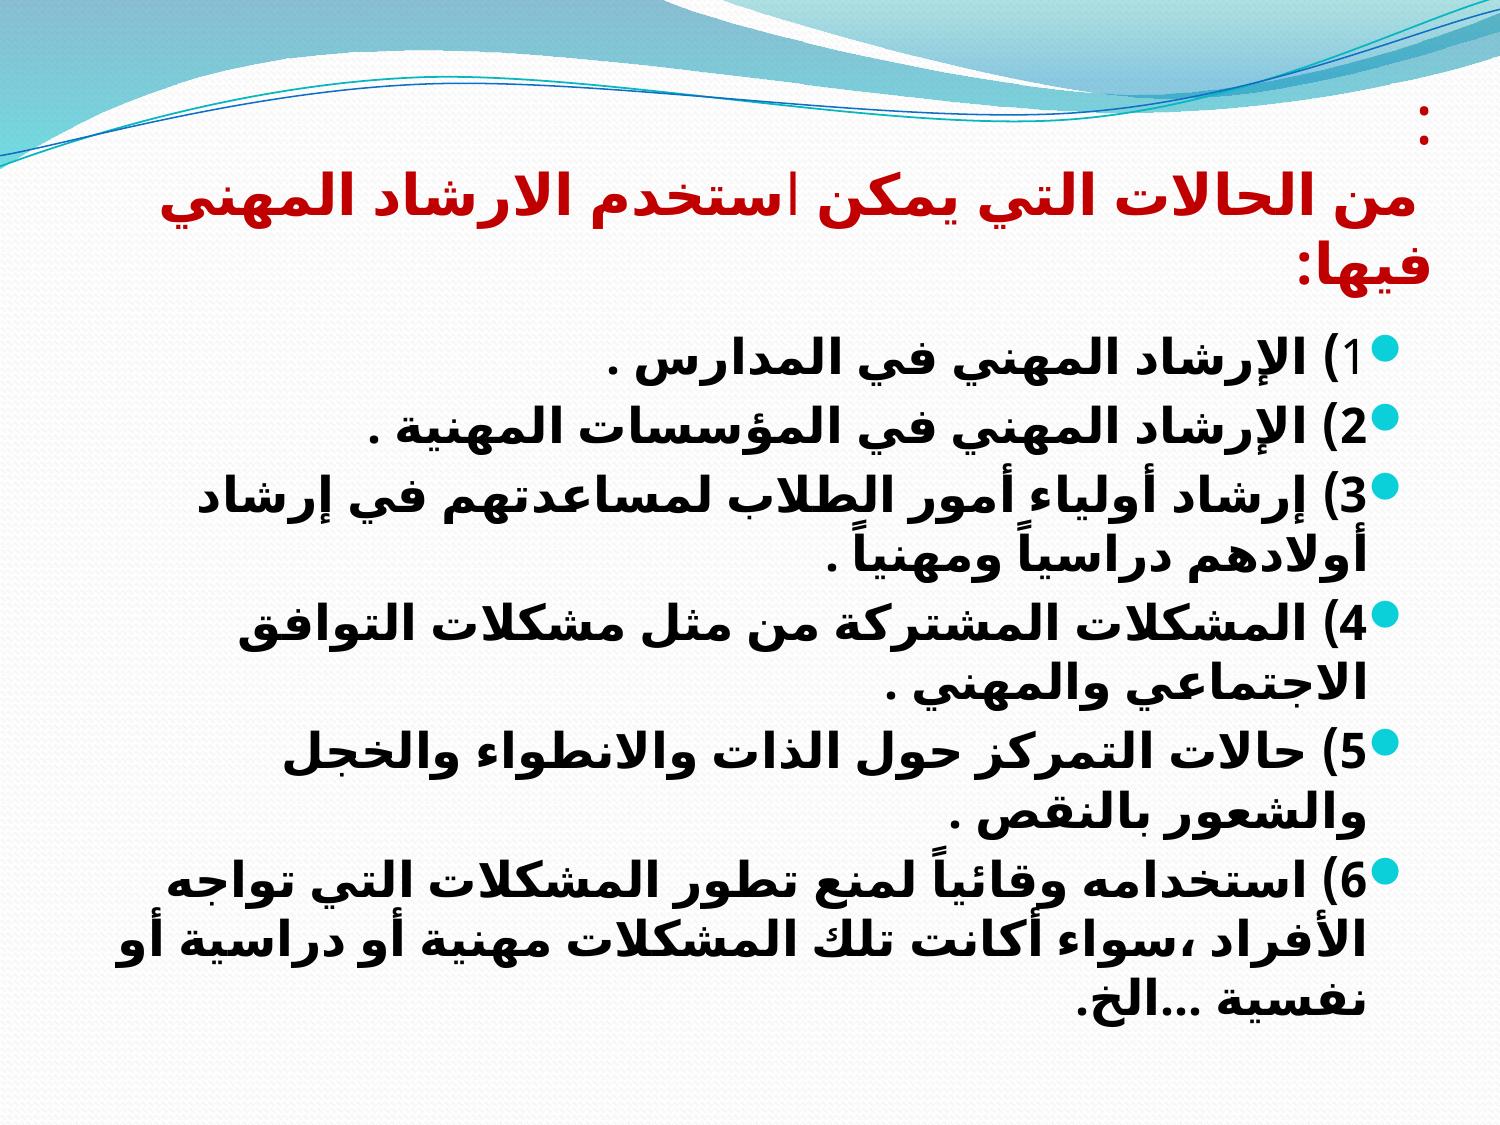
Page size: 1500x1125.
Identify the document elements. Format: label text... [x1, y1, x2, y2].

list 1) الإرشاد المهني في المدارس . 2) الإرشاد المهني في المؤسسات المهنية . 3) إرشاد أولياء أمور الطلاب لمساعدتهم في إرشاد أولادهم دراسياً ومهنياً . 4) المشكلات المشتركة من مثل مشكلات التوافق الاجتماعي والمهني . 5) حالات التمركز حول الذات والانطواء والخجل والشعور بالنقص . 6) استخدامه وقائياً لمنع تطور المشكلات التي تواجه الأفراد ،سواء أكانت تلك المشكلات مهنية أو دراسية أو نفسية ...الخ. [75, 317, 1425, 1038]
title : من الحالات التي يمكن استخدم الارشاد المهني فيها: [84, 66, 1435, 296]
